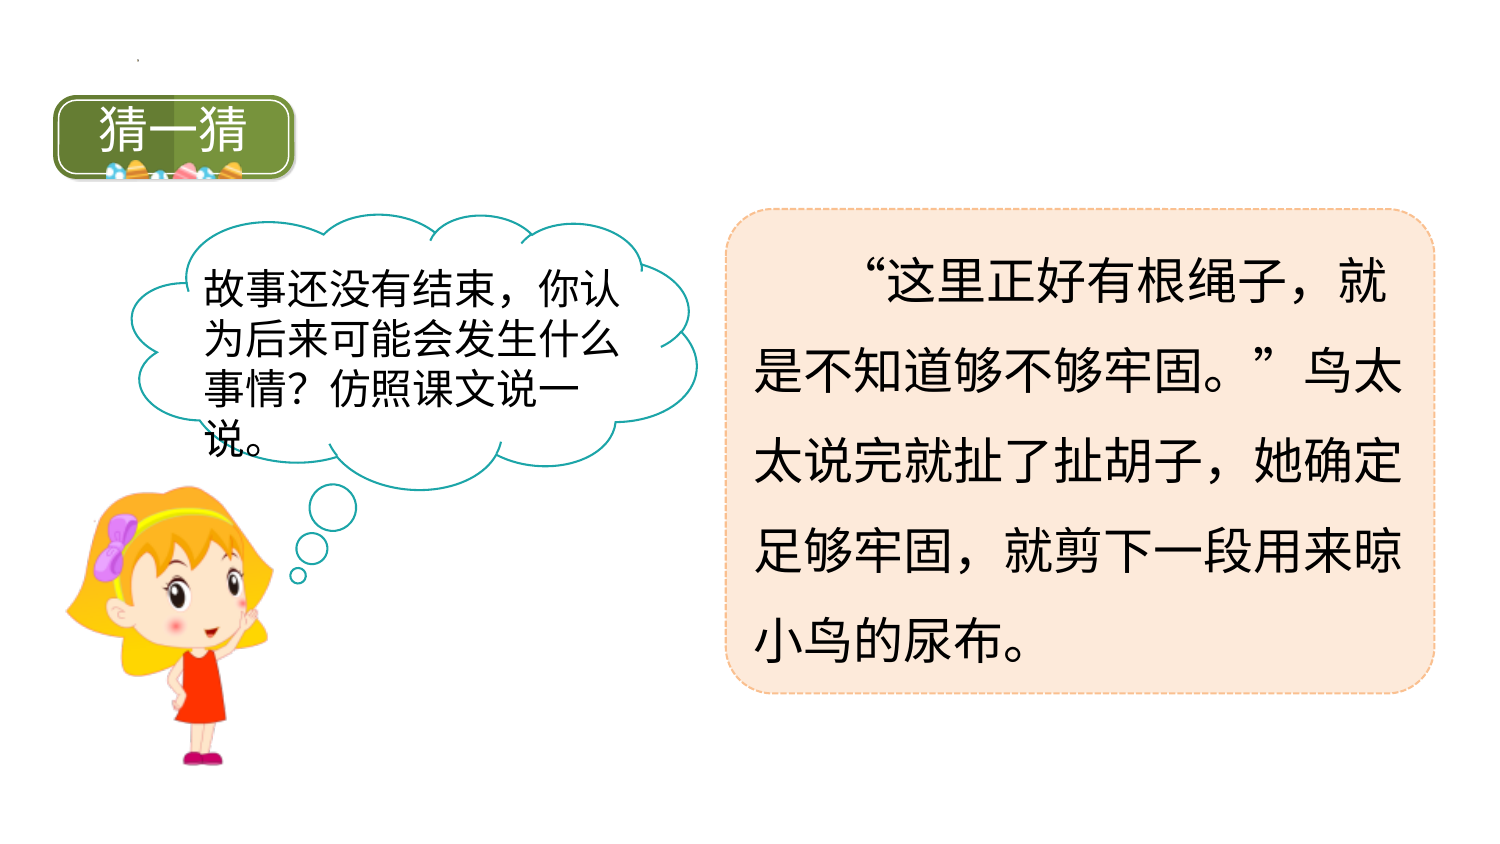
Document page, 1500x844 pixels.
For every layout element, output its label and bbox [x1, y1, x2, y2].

text_box [53, 91, 295, 179]
text_box [41, 209, 693, 777]
text_box [725, 209, 1447, 694]
